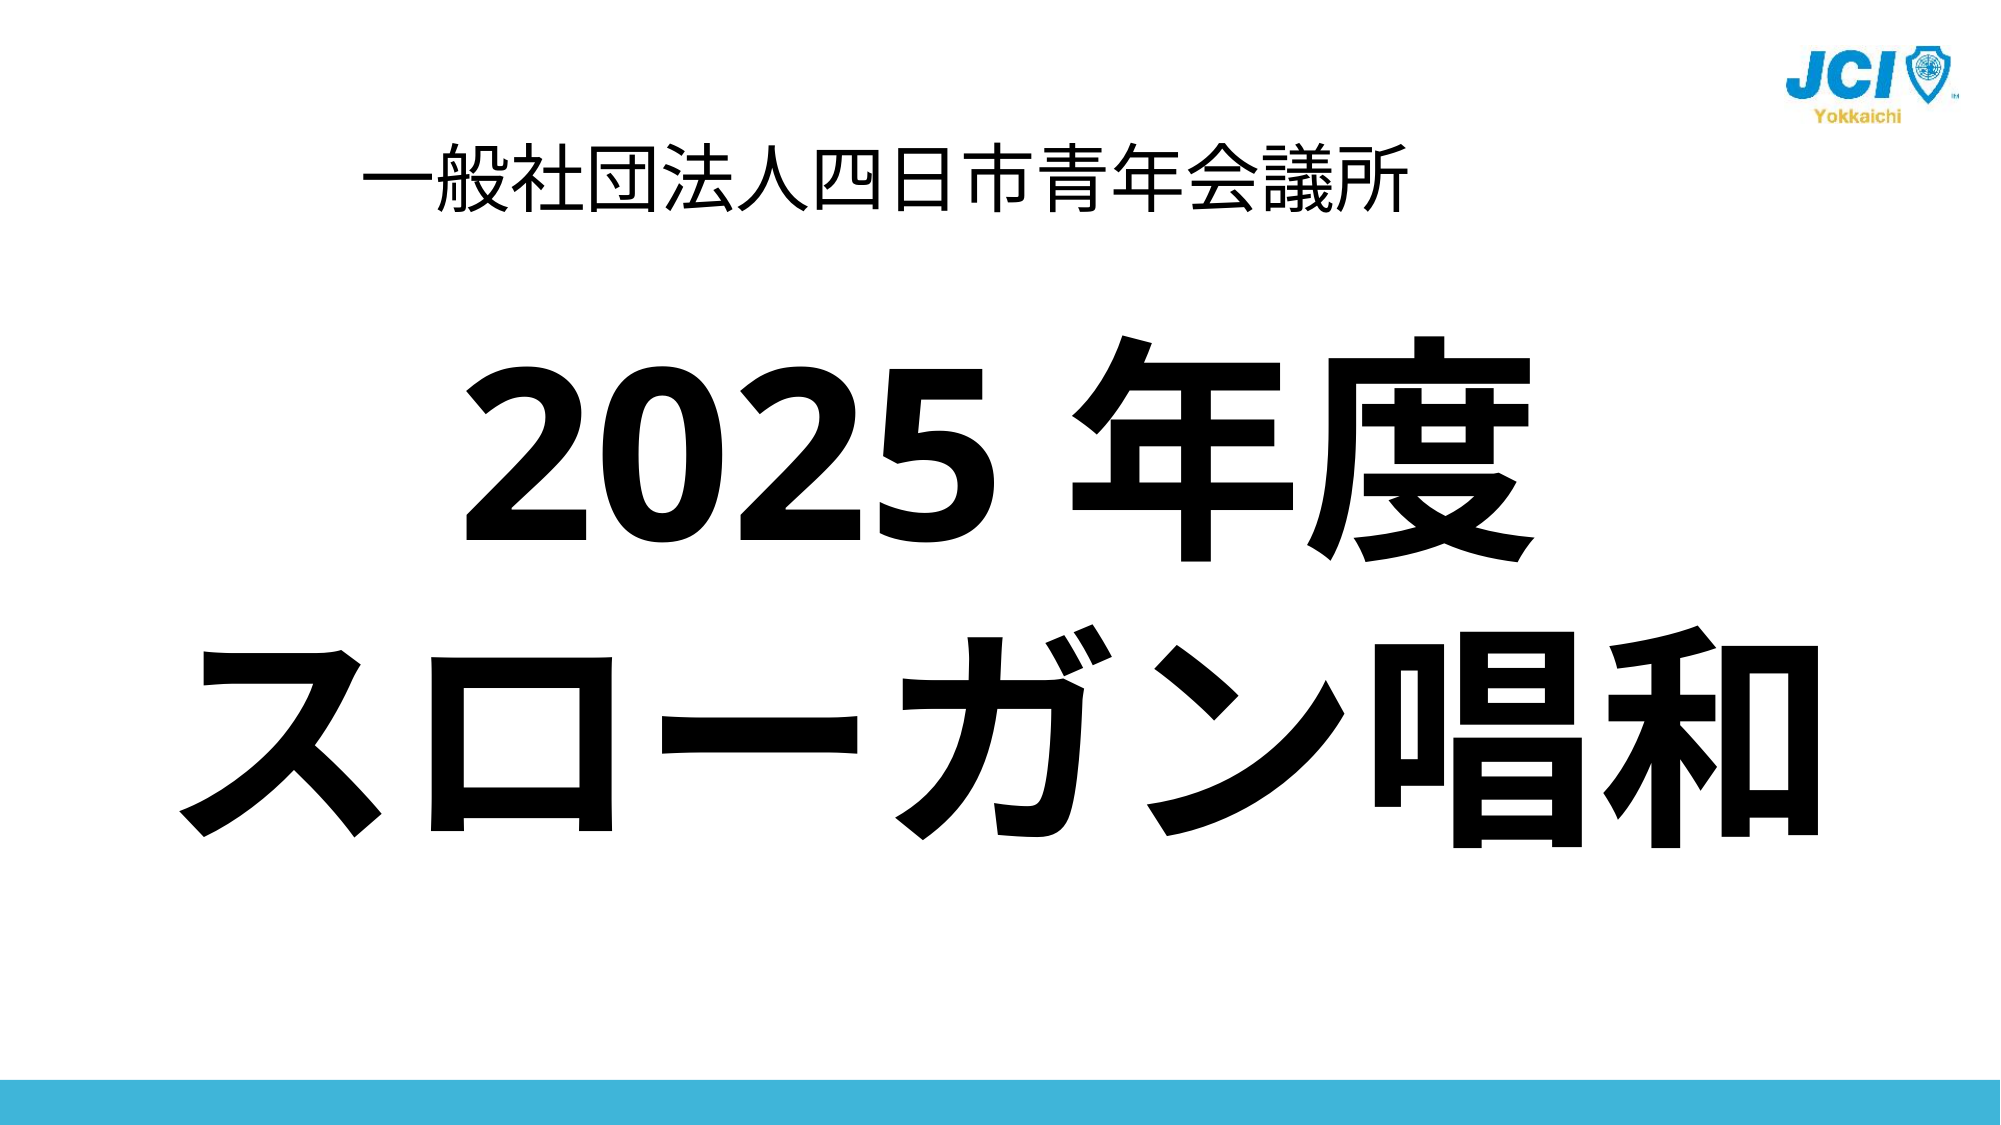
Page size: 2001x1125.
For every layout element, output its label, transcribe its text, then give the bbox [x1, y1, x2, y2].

picture [1784, 45, 1961, 124]
text_box 2025年度 スローガン唱和 [0, 293, 2000, 883]
text_box 一般社団法人四日市青年会議所 [345, 124, 1655, 293]
